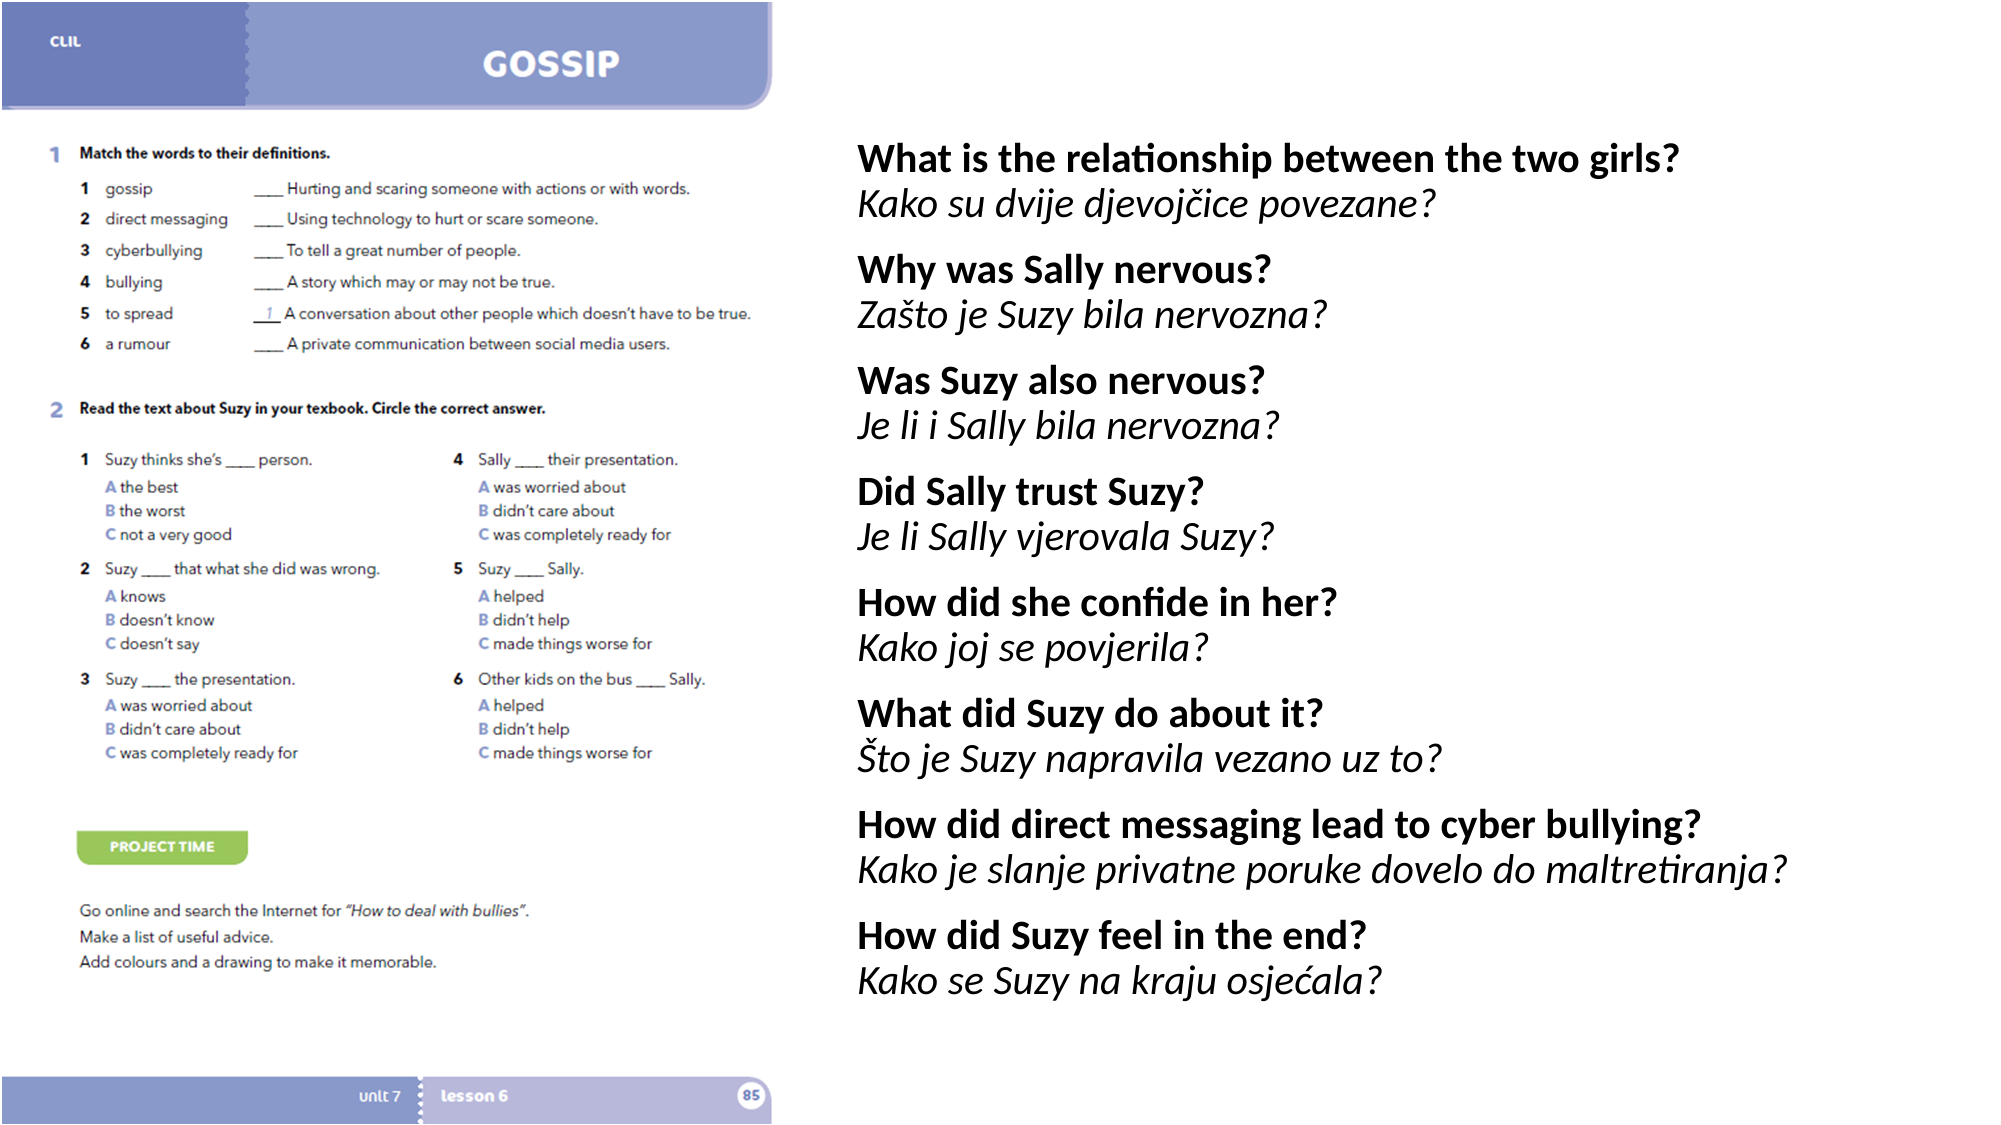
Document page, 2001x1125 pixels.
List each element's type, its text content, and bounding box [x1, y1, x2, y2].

picture [2, 2, 840, 1124]
text_box What is the relationship between the two girls? Kako su dvije djevojčice povezane? Why was Sally nervous? Zašto je Suzy bila nervozna? Was Suzy also nervous? Je li i Sally bila nervozna? Did Sally trust Suzy? Je li Sally vjerovala Suzy? How did she confide in her? Kako joj se povjerila? What did Suzy do about it? Što je Suzy napravila vezano uz to? How did direct messaging lead to cyber bullying? Kako je slanje privatne poruke dovelo do maltretiranja? How did Suzy feel in the end? Kako se Suzy na kraju osjećala? [842, 128, 2000, 1125]
